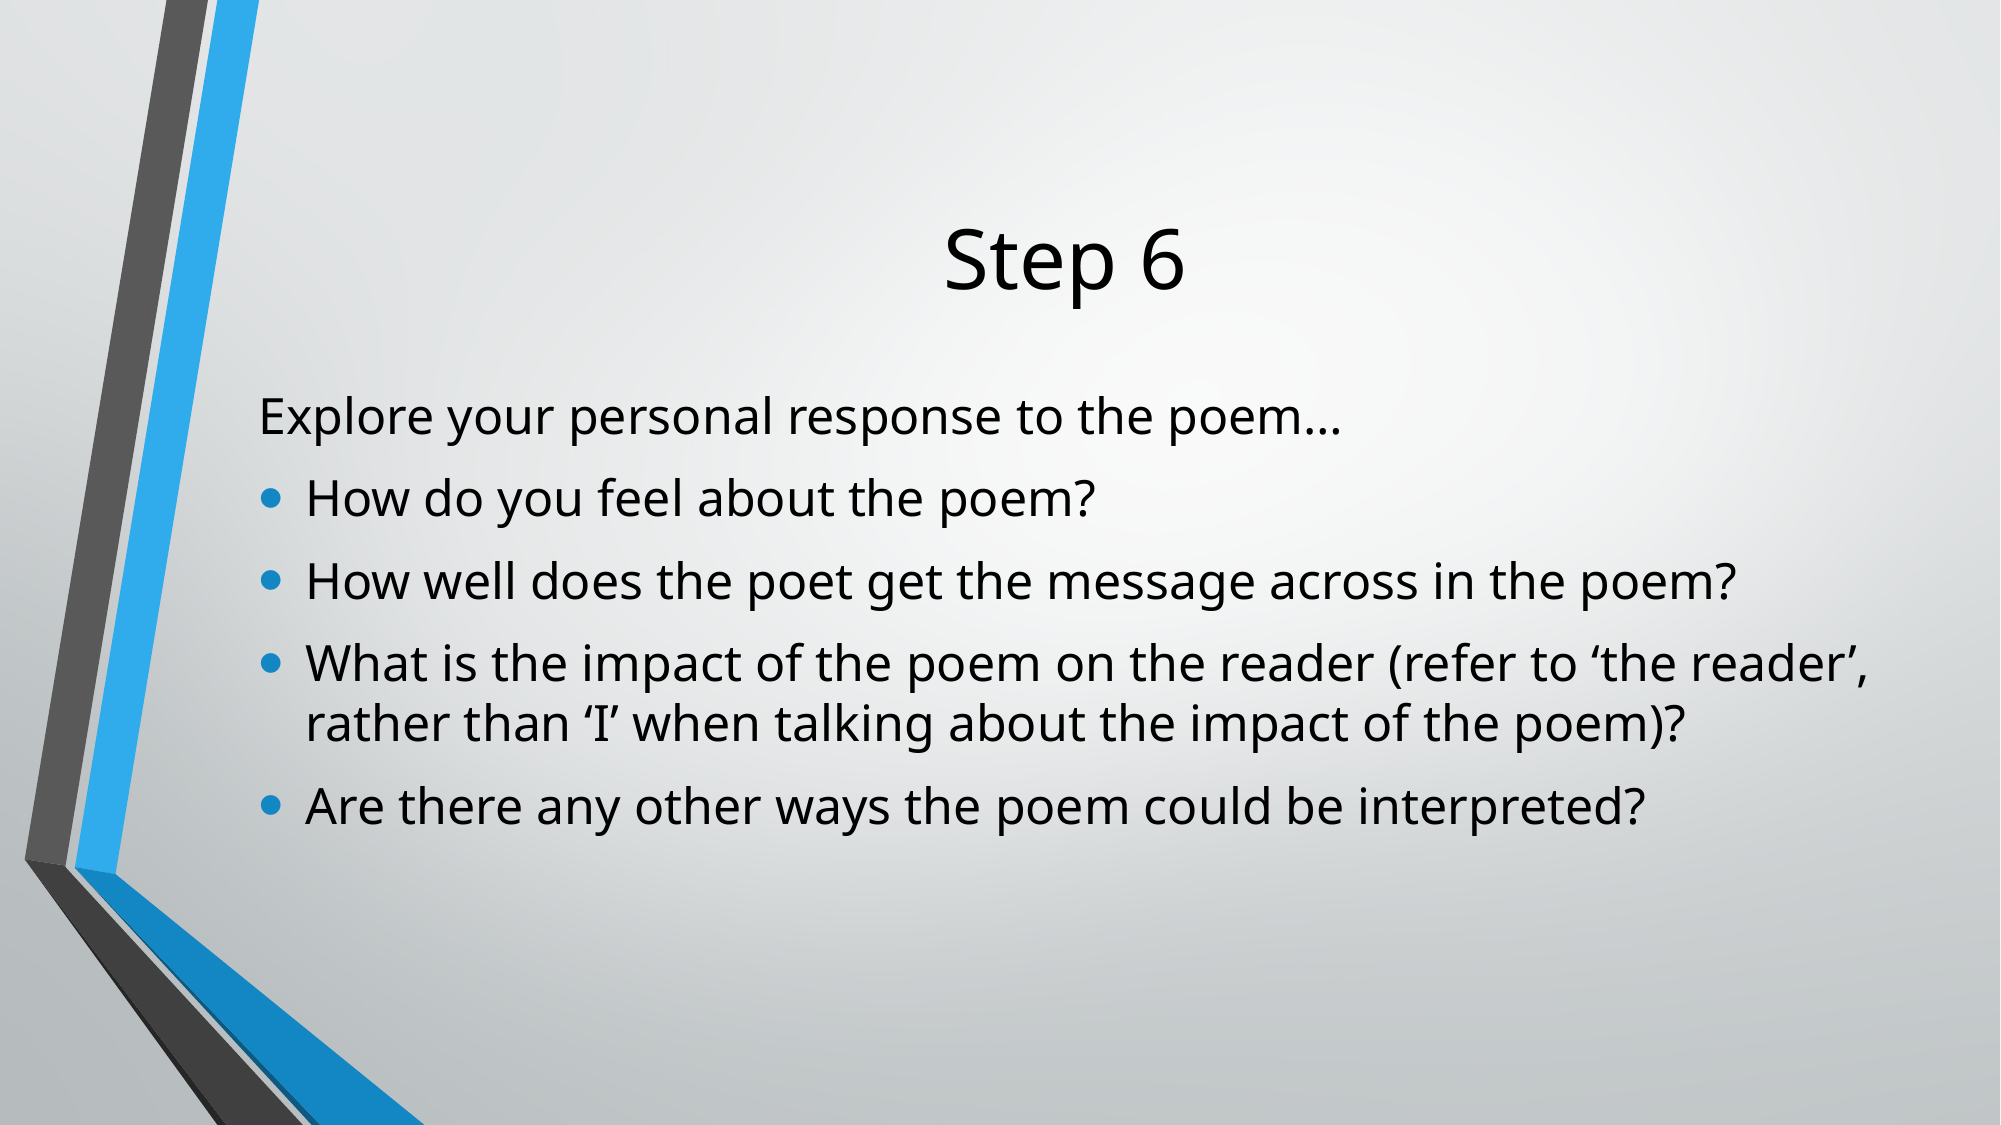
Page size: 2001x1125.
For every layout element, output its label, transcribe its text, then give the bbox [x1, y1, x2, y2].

list Explore your personal response to the poem… How do you feel about the poem? How well does the poet get the message across in the poem? What is the impact of the poem on the reader (refer to ‘the reader’, rather than ‘I’ when talking about the impact of the poem)? Are there any other ways the poem could be interpreted? [243, 353, 1887, 866]
title Step 6 [243, 112, 1887, 353]
